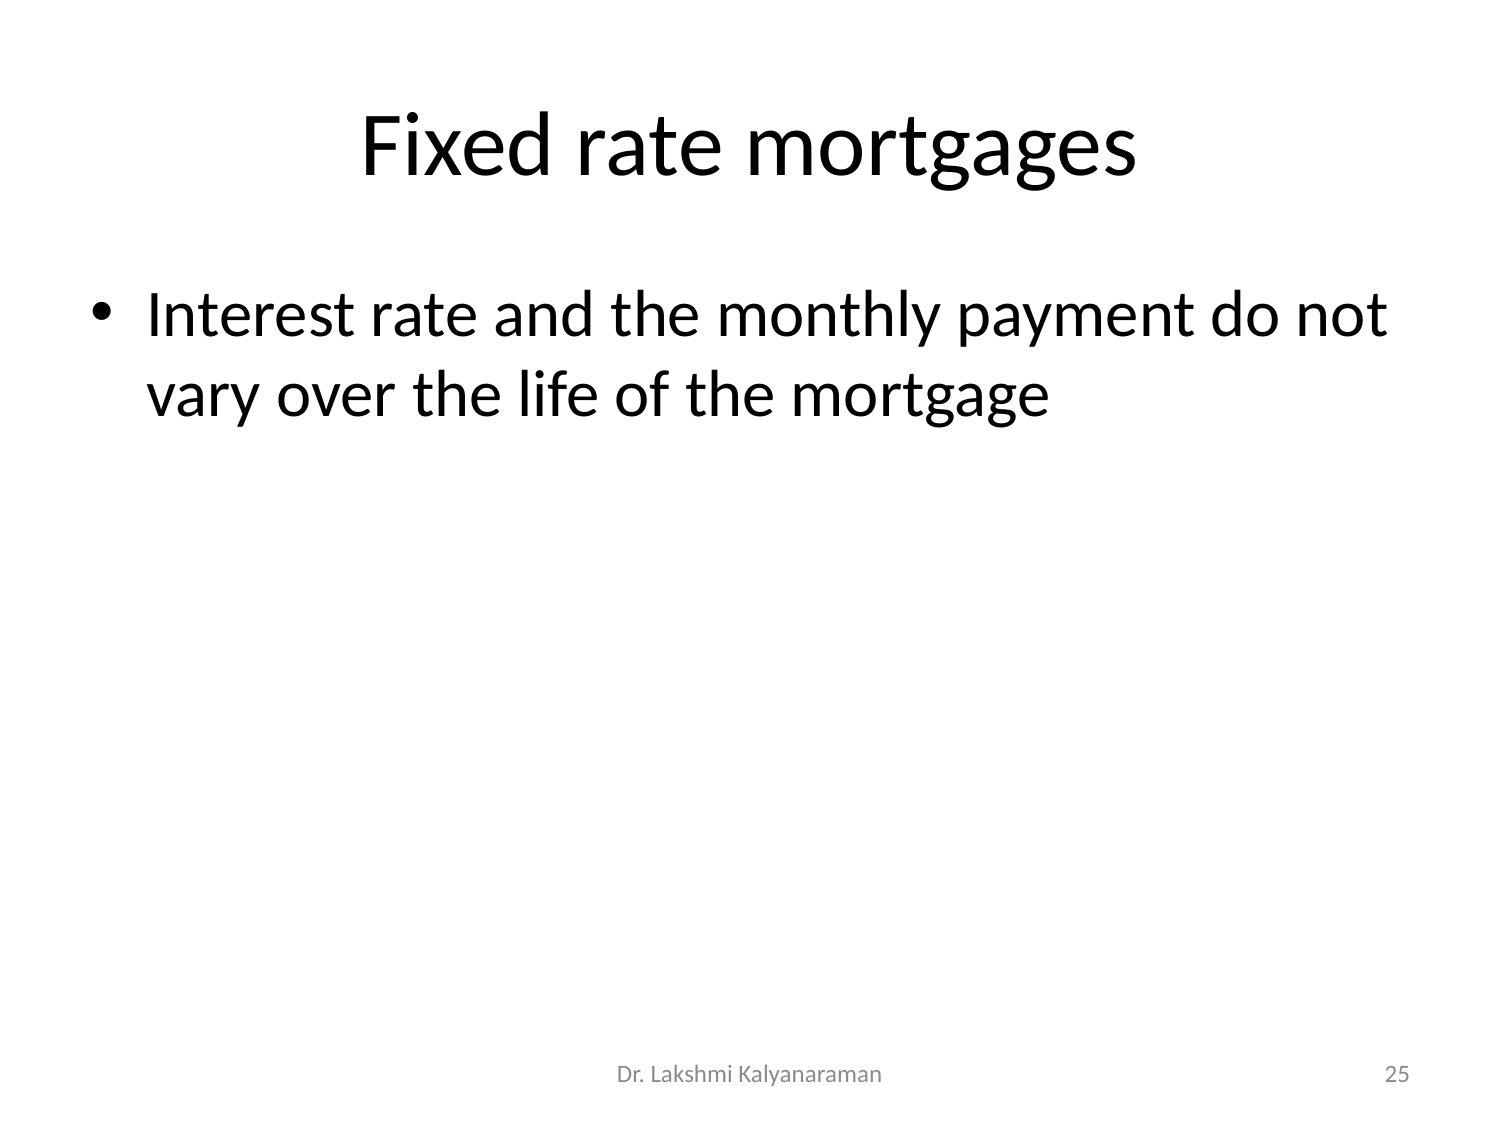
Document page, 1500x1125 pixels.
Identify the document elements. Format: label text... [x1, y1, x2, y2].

list Interest rate and the monthly payment do not vary over the life of the mortgage [75, 262, 1425, 1005]
title Fixed rate mortgages [75, 45, 1425, 233]
slide_number 25 [1074, 1042, 1425, 1103]
footer Dr. Lakshmi Kalyanaraman [512, 1042, 988, 1103]
